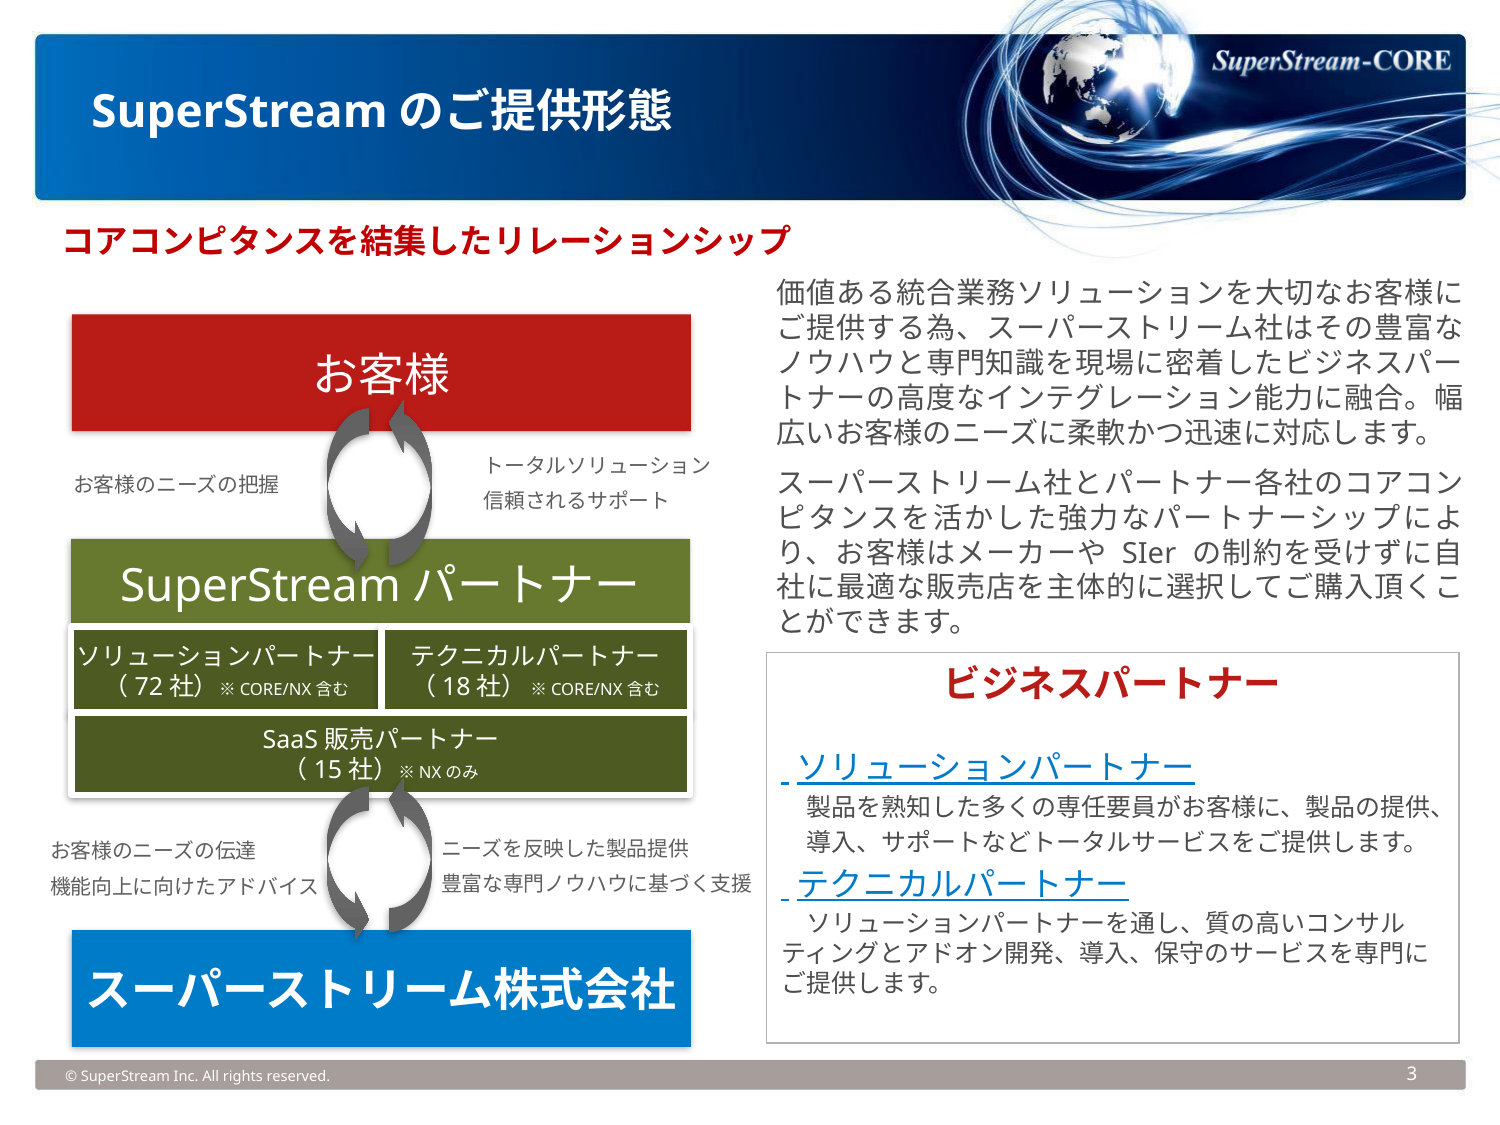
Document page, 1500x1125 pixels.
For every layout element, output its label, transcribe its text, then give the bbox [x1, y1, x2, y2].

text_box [34, 314, 786, 1048]
picture [0, 0, 1500, 1125]
slide_number 3 [1299, 1060, 1418, 1090]
text_box 価値ある統合業務ソリューションを大切なお客様にご提供する為、スーパーストリーム社はその豊富なノウハウと専門知識を現場に密着したビジネスパートナーの高度なインテグレーション能力に融合。幅広いお客様のニーズに柔軟かつ迅速に対応します。 スーパーストリーム社とパートナー各社のコアコンピタンスを活かした強力なパートナーシップにより、お客様はメーカーや SIer の制約を受けずに自社に最適な販売店を主体的に選択してご購入頂くことができます。 [761, 267, 1478, 647]
text_box SuperStreamのご提供形態 [76, 70, 1412, 173]
footer © SuperStream Inc. All rights reserved. [50, 1059, 423, 1094]
text_box ビジネスパートナー ソリューションパートナー 製品を熟知した多くの専任要員がお客様に、製品の提供、 導入、サポートなどトータルサービスをご提供します。 テクニカルパートナー ソリューションパートナーを通し、質の高いコンサルティングとアドオン開発、導入、保守のサービスを専門にご提供します。 [791, 652, 1459, 1043]
text_box コアコンピタンスを結集したリレーションシップ [47, 212, 1222, 268]
